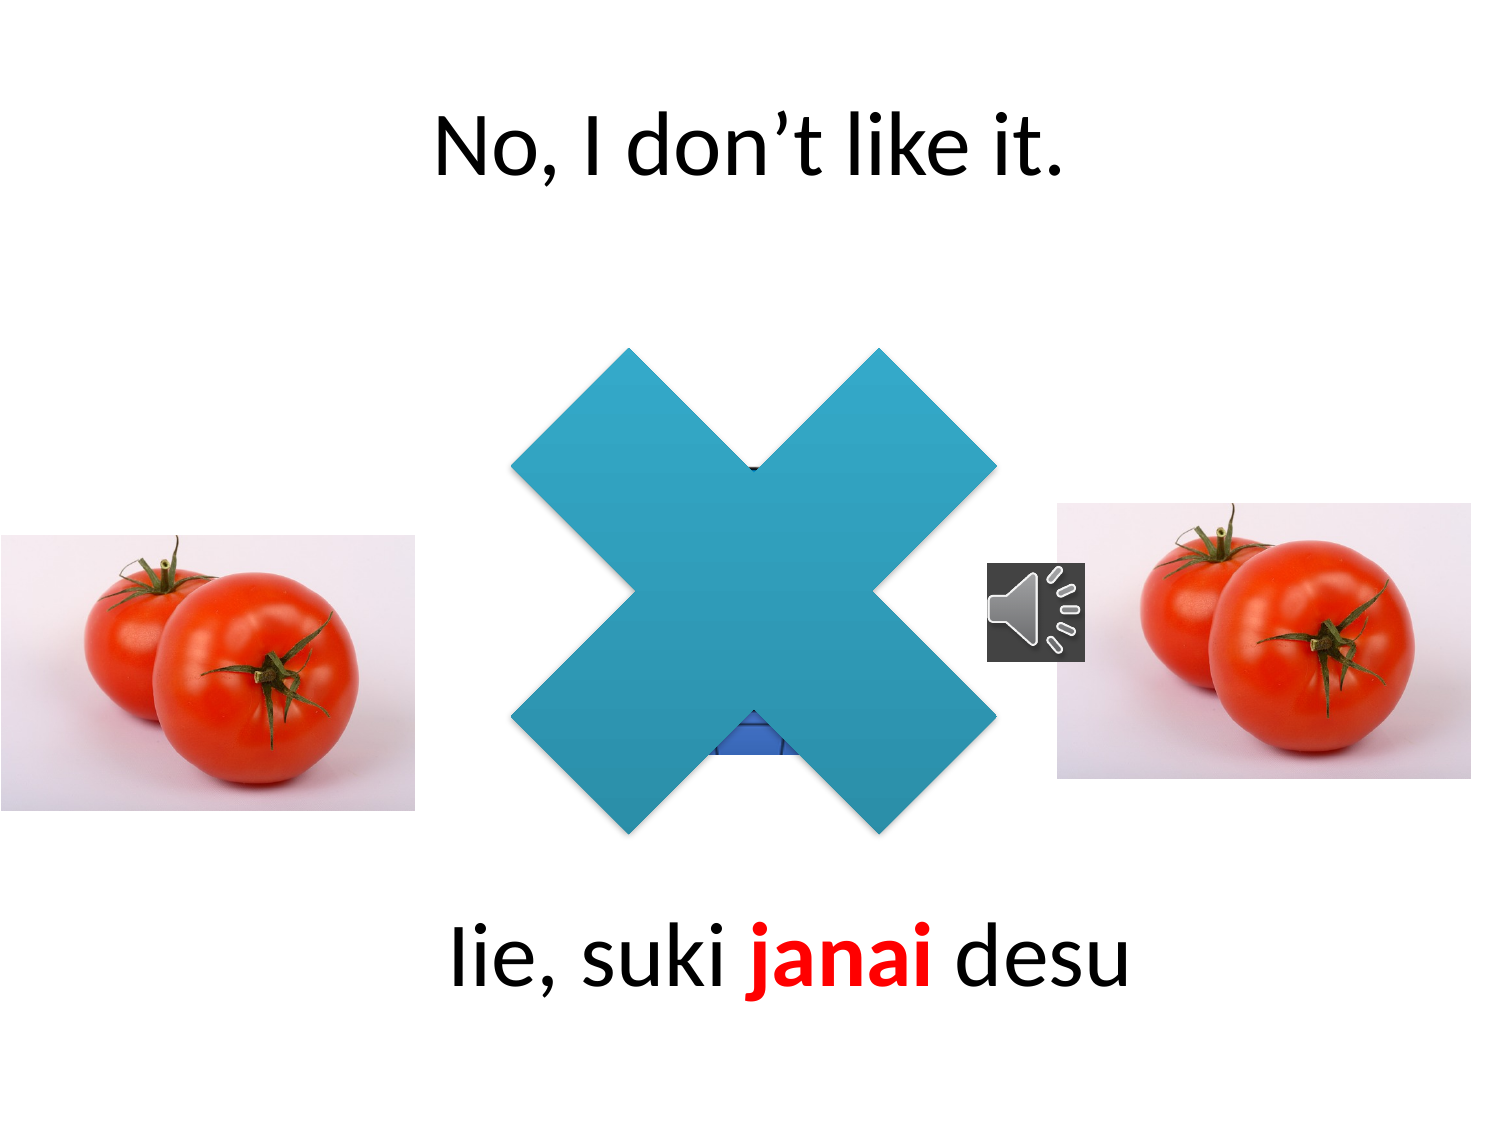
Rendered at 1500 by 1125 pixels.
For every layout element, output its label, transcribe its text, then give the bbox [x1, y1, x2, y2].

text_box [832, 348, 997, 540]
picture [985, 503, 1471, 779]
text_box [581, 348, 676, 395]
picture [560, 396, 920, 756]
picture [1, 535, 415, 811]
text_box Iie, suki janai desu [405, 887, 1176, 1013]
title No, I don’t like it. [75, 45, 1425, 233]
text_box [510, 672, 698, 835]
text_box [809, 642, 997, 835]
text_box [510, 421, 555, 511]
